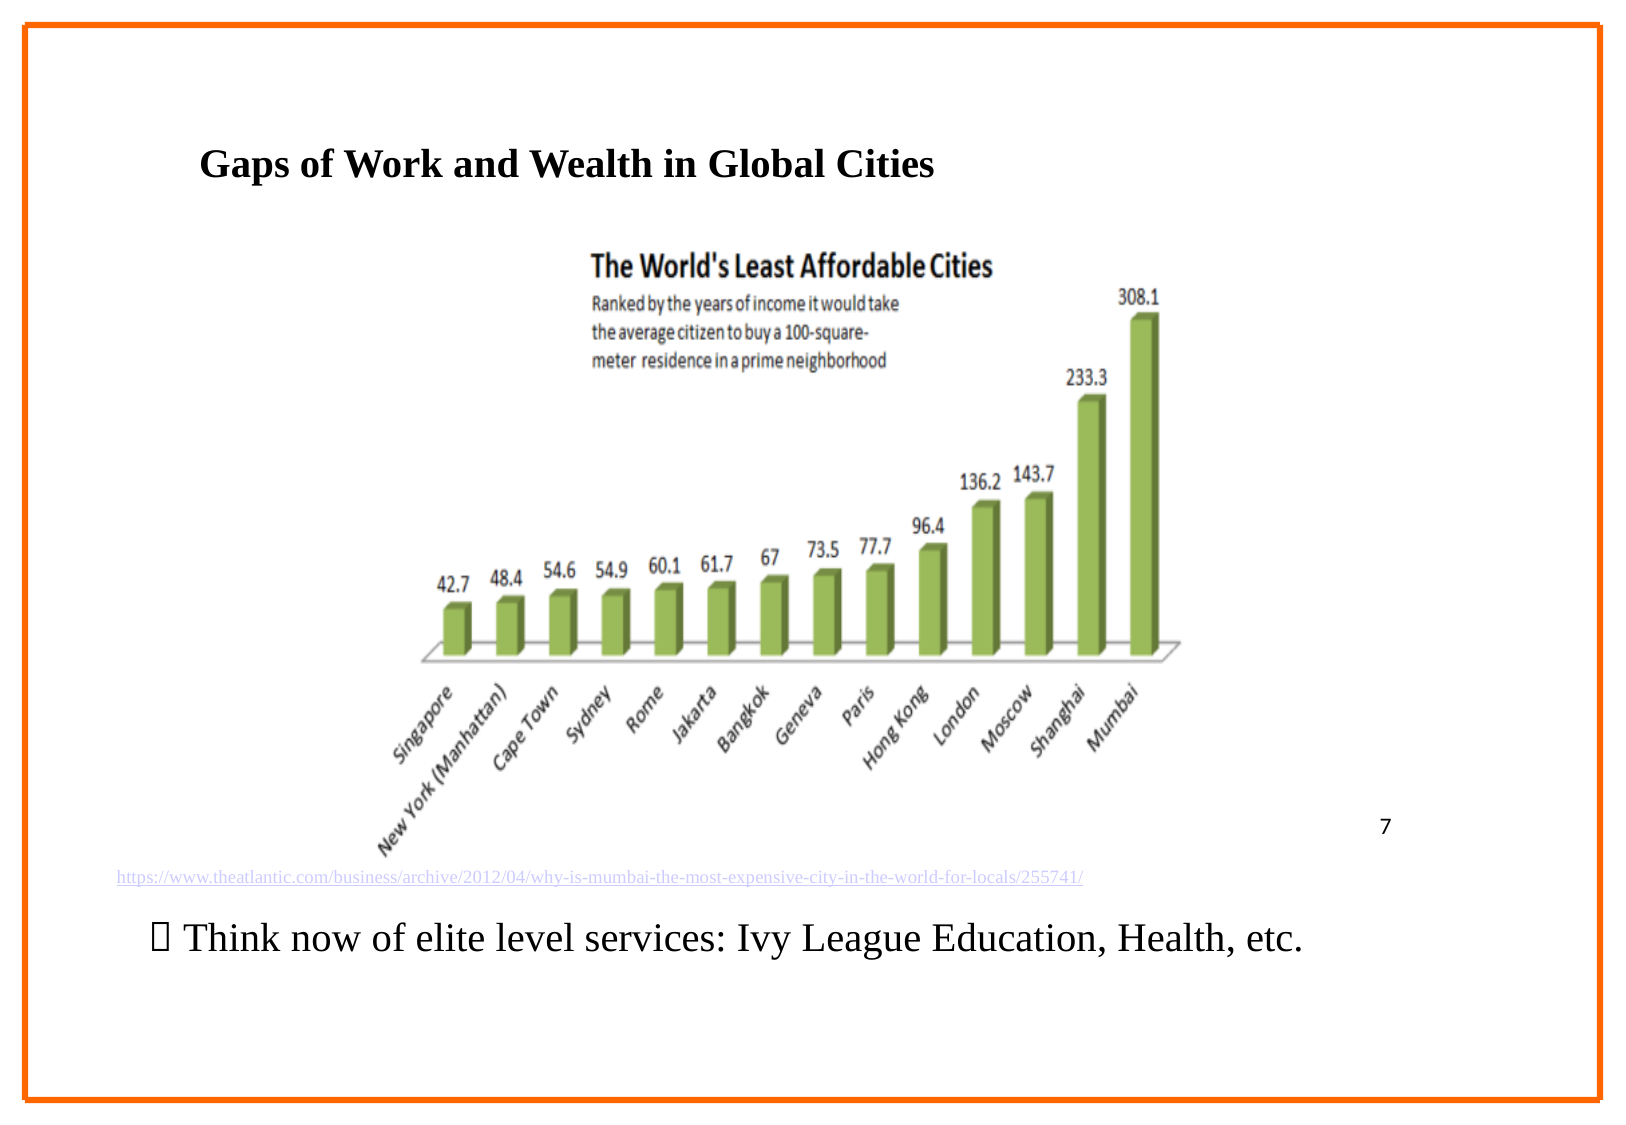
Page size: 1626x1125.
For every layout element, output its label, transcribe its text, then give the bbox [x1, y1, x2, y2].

text_box https://www.theatlantic.com/business/archive/2012/04/why-is-mumbai-the-most-expensive-city-in-the-world-for-locals/255741/ [101, 857, 1239, 896]
text_box  Think now of elite level services: Ivy League Education, Health, etc. [133, 903, 1486, 968]
text_box Gaps of Work and Wealth in Global Cities [0, 137, 1192, 721]
slide_number 7 [1195, 803, 1407, 852]
picture [368, 221, 1192, 880]
